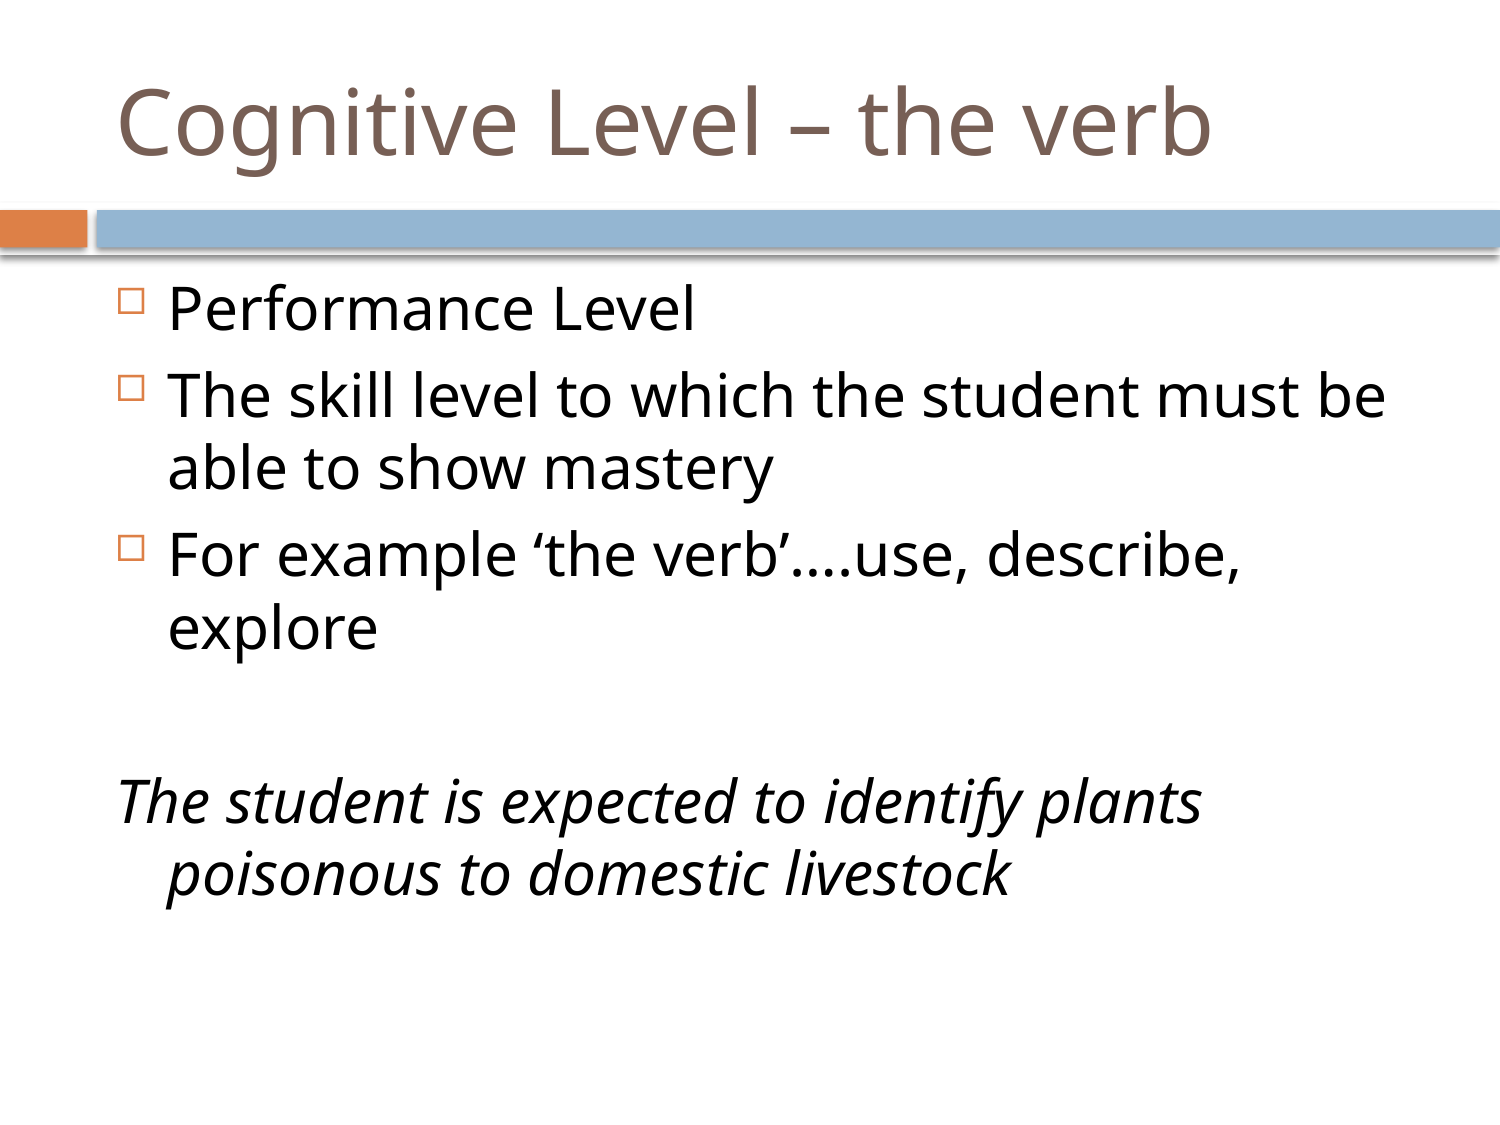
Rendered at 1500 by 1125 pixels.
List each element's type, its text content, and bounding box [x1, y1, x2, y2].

list Performance Level The skill level to which the student must be able to show mastery For example ‘the verb’….use, describe, explore The student is expected to identify plants poisonous to domestic livestock [100, 262, 1438, 1000]
title Cognitive Level – the verb [100, 37, 1438, 200]
